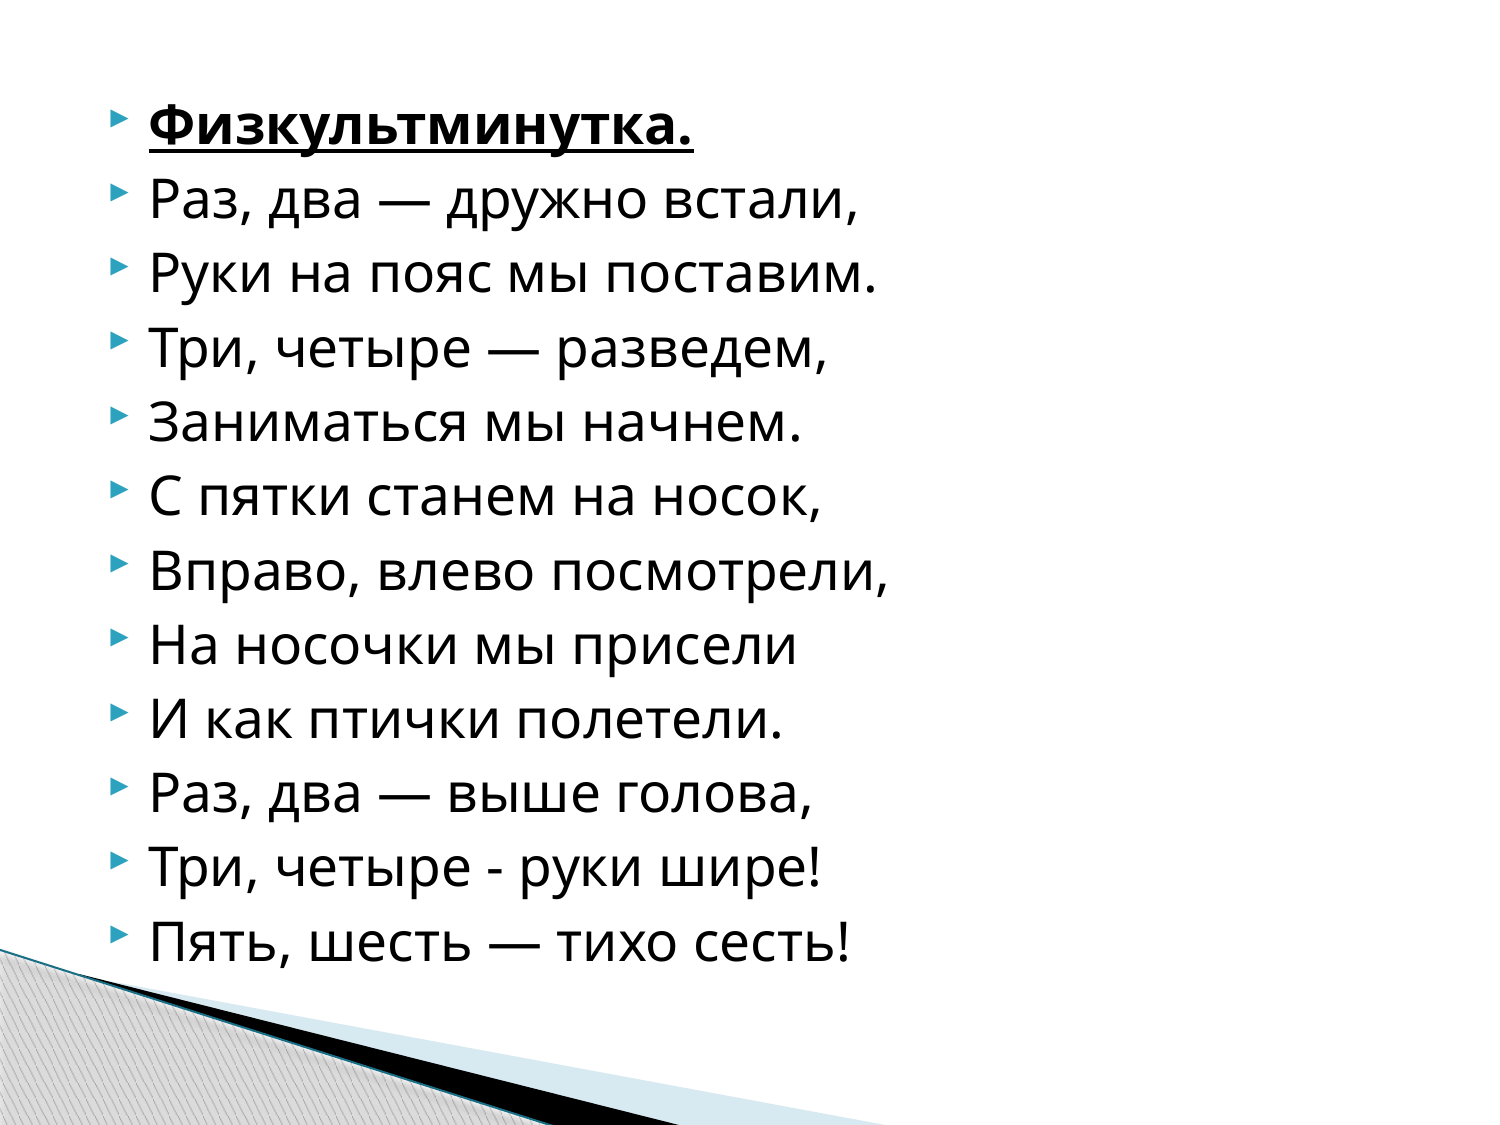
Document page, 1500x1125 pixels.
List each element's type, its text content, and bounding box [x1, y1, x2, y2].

list Физкультминутка. Раз, два — дружно встали, Руки на пояс мы поставим. Три, четыре — разведем, Заниматься мы начнем. С пятки станем на носок, Вправо, влево посмотрели, На носочки мы присели И как птички полетели. Раз, два — выше голова, Три, четыре - руки шире! Пять, шесть — тихо сесть! [75, 82, 1425, 986]
